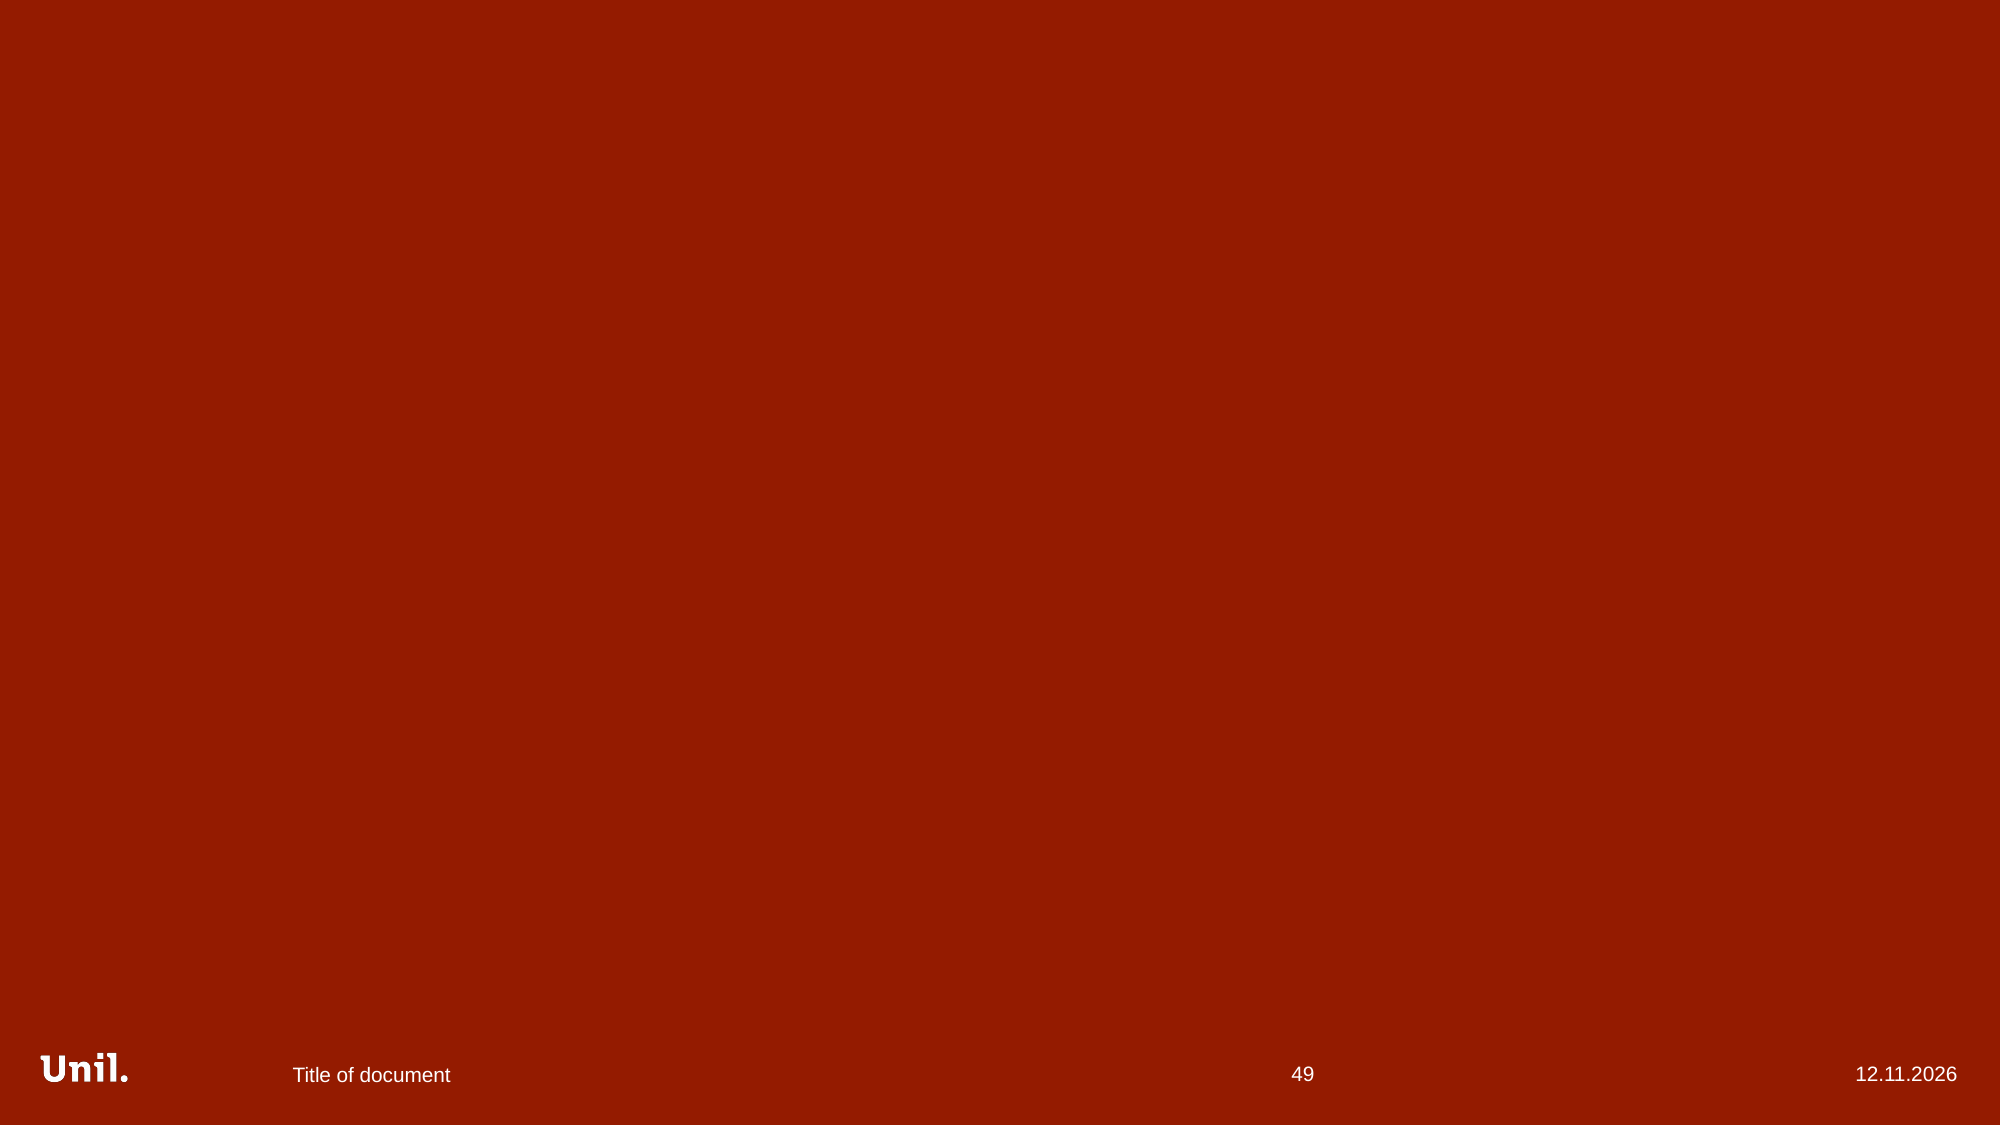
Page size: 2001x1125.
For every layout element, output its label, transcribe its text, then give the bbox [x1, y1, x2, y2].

footer Title of document [292, 1011, 1048, 1087]
picture [27, 1042, 141, 1095]
slide_number 49 [1250, 1037, 1355, 1086]
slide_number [1789, 1026, 1958, 1086]
